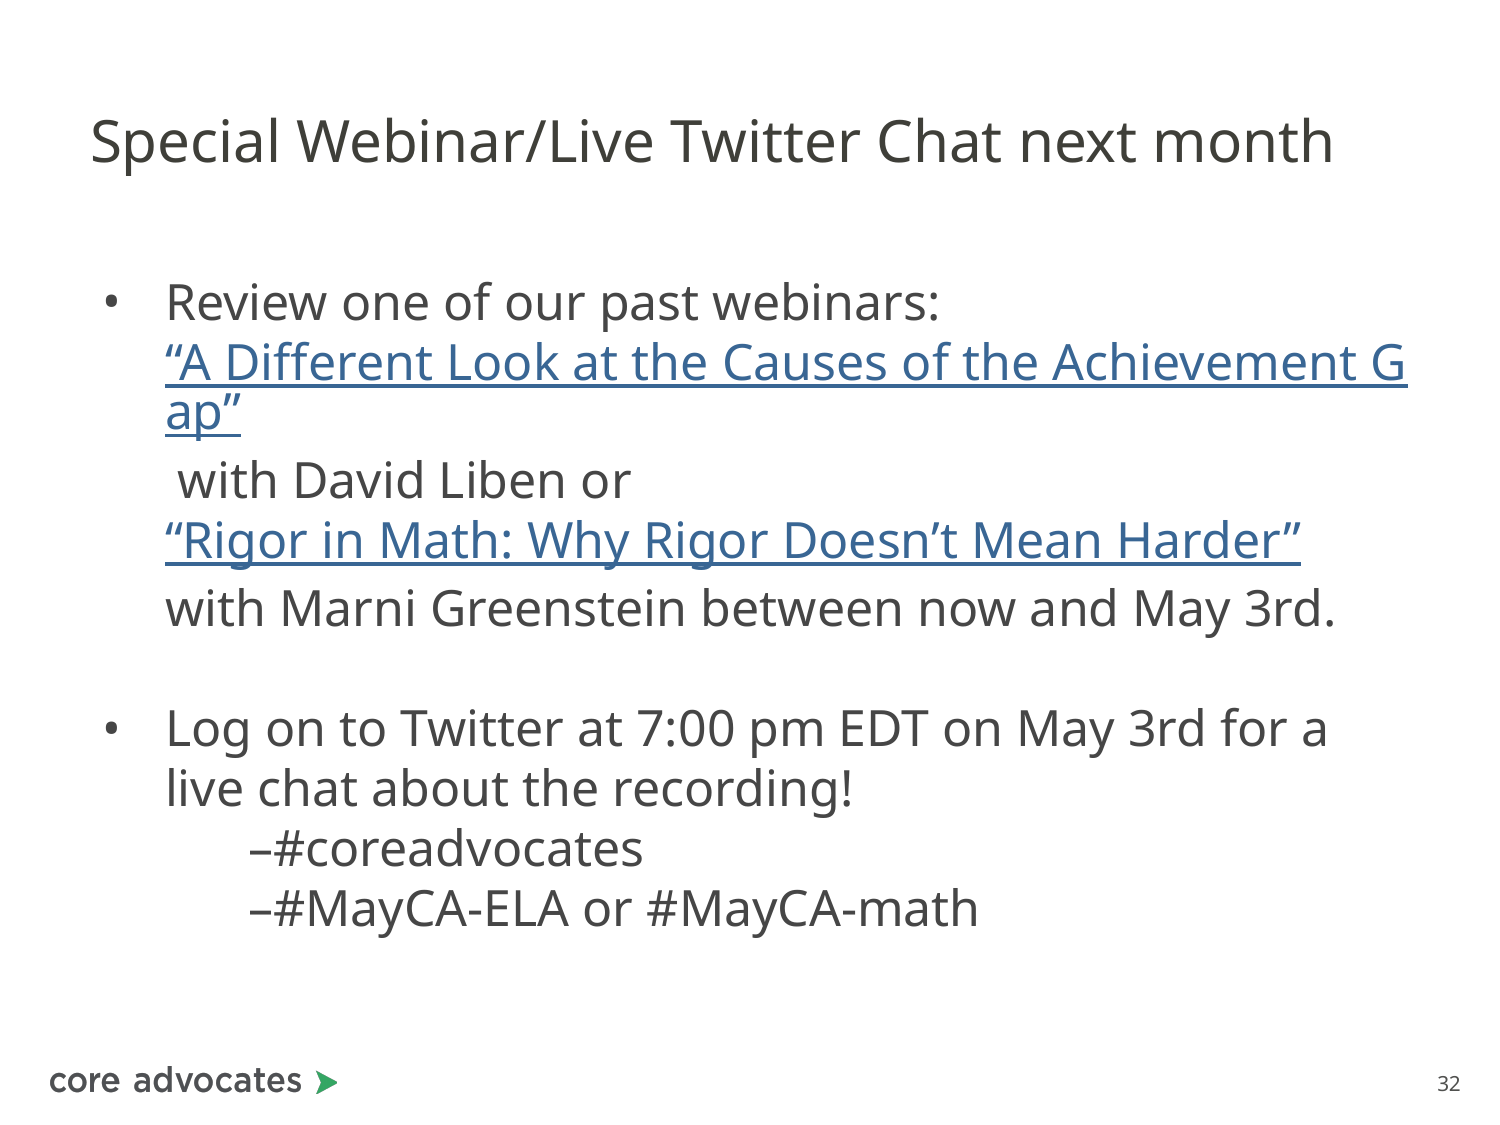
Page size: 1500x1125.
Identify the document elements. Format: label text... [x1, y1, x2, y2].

title Special Webinar/Live Twitter Chat next month [75, 45, 1425, 233]
picture [50, 1066, 337, 1094]
list Review one of our past webinars: “A Different Look at the Causes of the Achievement Gap” with David Liben or “Rigor in Math: Why Rigor Doesn’t Mean Harder” with Marni Greenstein between now and May 3rd. Log on to Twitter at 7:00 pm EDT on May 3rd for a live chat about the recording! #coreadvocates #MayCA-ELA or #MayCA-math [75, 262, 1425, 1005]
